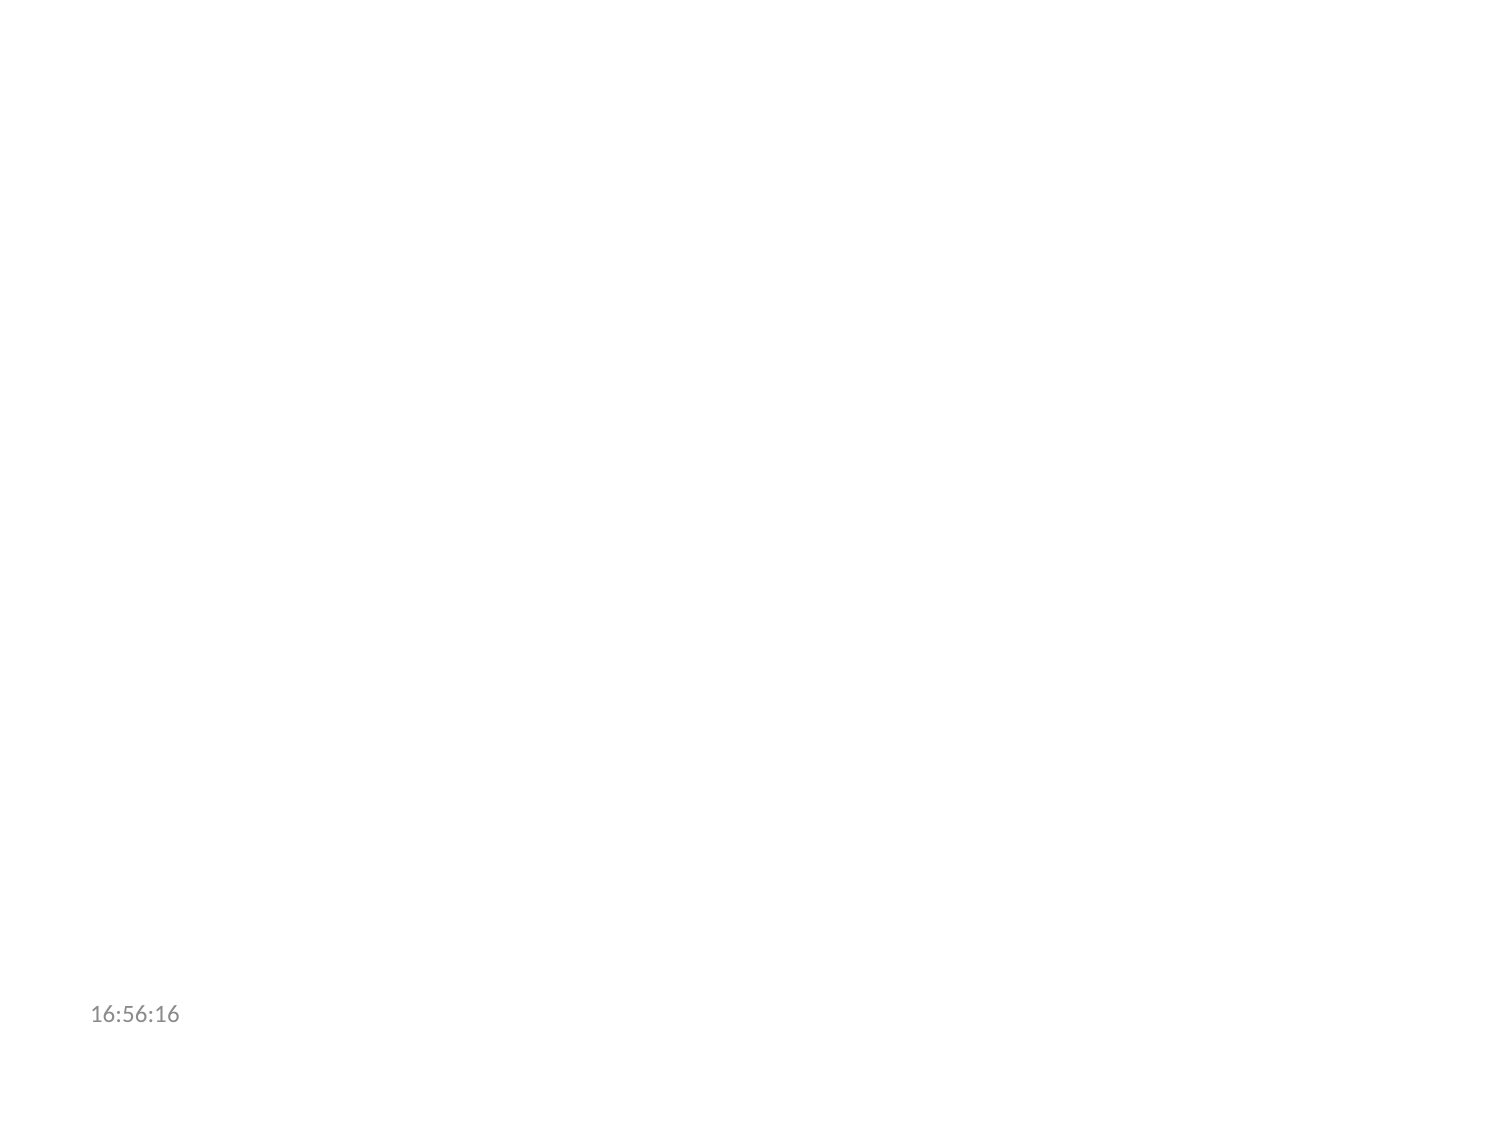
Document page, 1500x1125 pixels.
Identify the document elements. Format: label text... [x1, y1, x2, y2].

text_box 15:35:09 [75, 982, 425, 1043]
